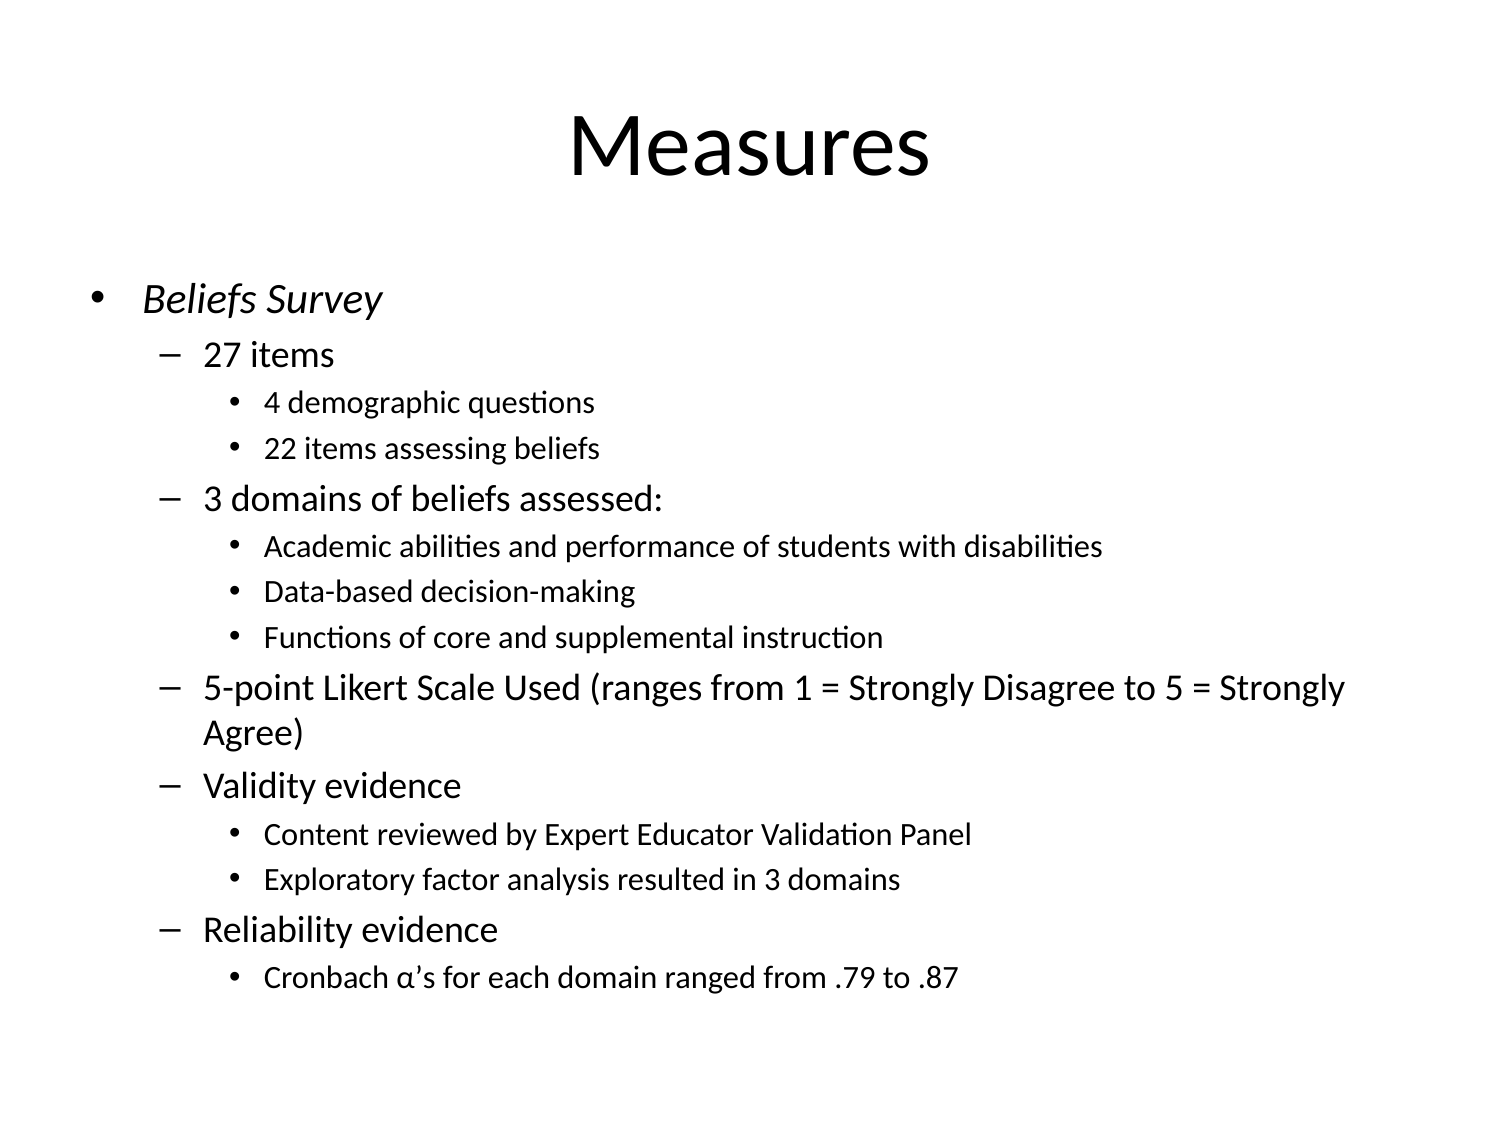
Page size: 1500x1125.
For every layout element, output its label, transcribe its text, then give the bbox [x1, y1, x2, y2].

list Beliefs Survey 27 items 4 demographic questions 22 items assessing beliefs 3 domains of beliefs assessed: Academic abilities and performance of students with disabilities Data-based decision-making Functions of core and supplemental instruction 5-point Likert Scale Used (ranges from 1 = Strongly Disagree to 5 = Strongly Agree) Validity evidence Content reviewed by Expert Educator Validation Panel Exploratory factor analysis resulted in 3 domains Reliability evidence Cronbach α’s for each domain ranged from .79 to .87 [75, 262, 1425, 1005]
title Measures [75, 45, 1425, 233]
